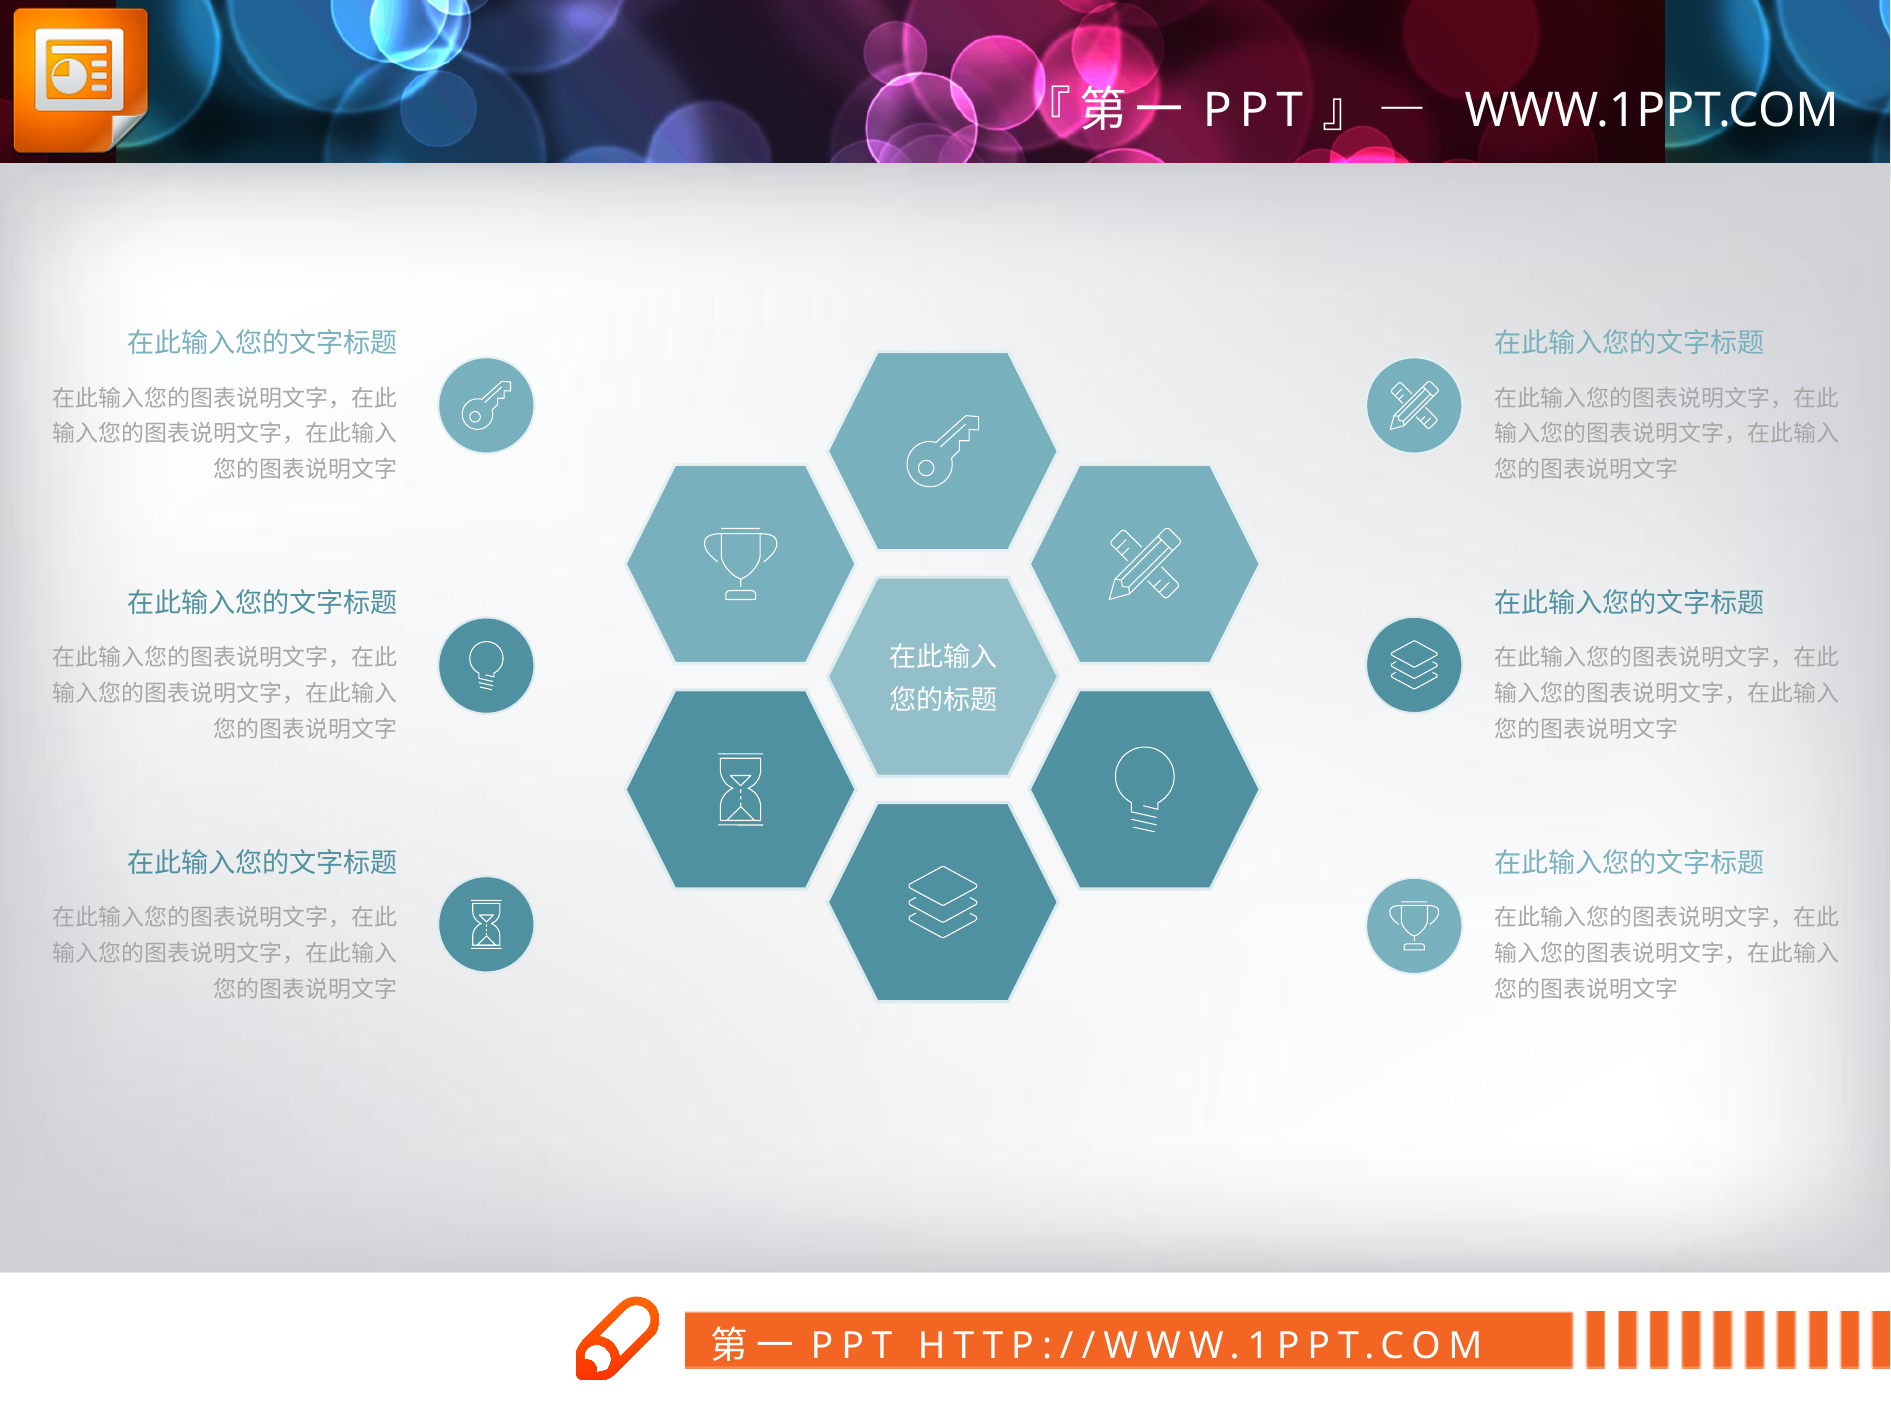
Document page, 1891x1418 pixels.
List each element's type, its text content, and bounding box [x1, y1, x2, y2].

picture [0, 0, 1891, 1275]
text_box 在此输入您的文字标题 在此输入您的图表说明文字，在此输入您的图表说明文字，在此输入您的图表说明文字 [1474, 565, 1869, 756]
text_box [1365, 616, 1463, 714]
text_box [1365, 877, 1463, 975]
text_box 在此输入您的文字标题 在此输入您的图表说明文字，在此输入您的图表说明文字，在此输入您的图表说明文字 [23, 306, 418, 497]
text_box 在此输入您的文字标题 在此输入您的图表说明文字，在此输入您的图表说明文字，在此输入您的图表说明文字 [23, 565, 418, 756]
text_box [624, 689, 857, 890]
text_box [1365, 357, 1463, 454]
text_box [437, 356, 535, 454]
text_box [624, 464, 857, 664]
text_box 在此输入您的文字标题 在此输入您的图表说明文字，在此输入您的图表说明文字，在此输入您的图表说明文字 [1474, 825, 1869, 1016]
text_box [437, 617, 535, 714]
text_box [827, 351, 1059, 552]
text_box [827, 576, 1059, 777]
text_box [437, 875, 535, 973]
picture [685, 1311, 1891, 1369]
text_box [1029, 464, 1261, 664]
text_box 在此输入您的文字标题 在此输入您的图表说明文字，在此输入您的图表说明文字，在此输入您的图表说明文字 [23, 825, 418, 1016]
text_box 在此输入您的文字标题 在此输入您的图表说明文字，在此输入您的图表说明文字，在此输入您的图表说明文字 [1474, 306, 1869, 497]
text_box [1029, 689, 1261, 890]
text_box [827, 802, 1059, 1003]
